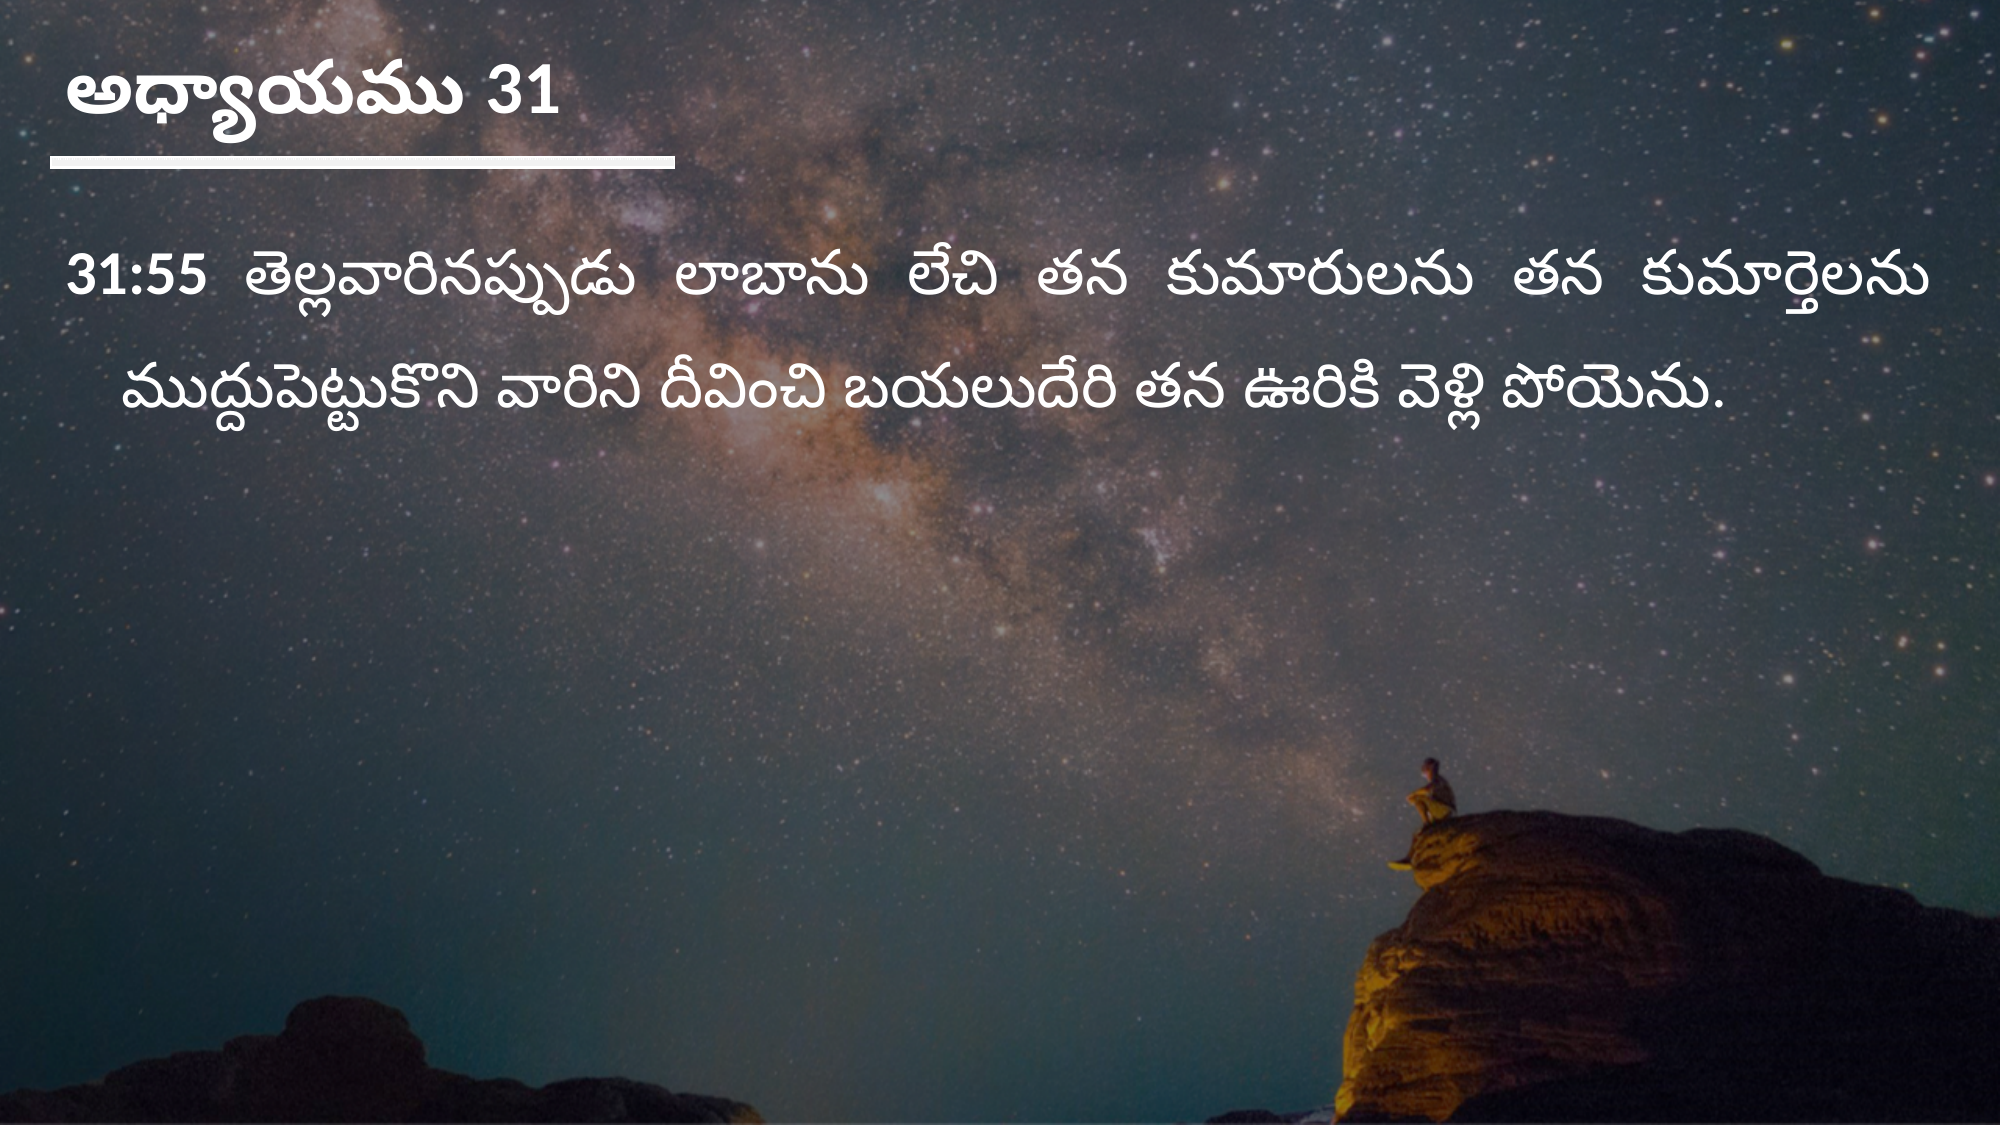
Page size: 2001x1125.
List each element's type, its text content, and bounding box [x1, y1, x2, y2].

title అధ్యాయము 31 [50, 0, 1925, 167]
list 31:55 తెల్లవారినప్పుడు లాబాను లేచి తన కుమారులను తన కుమార్తెలను ముద్దుపెట్టుకొని వారిని దీవించి బయలుదేరి తన ఊరికి వెళ్లి పోయెను. [50, 187, 1946, 1063]
picture [0, 0, 2000, 1125]
